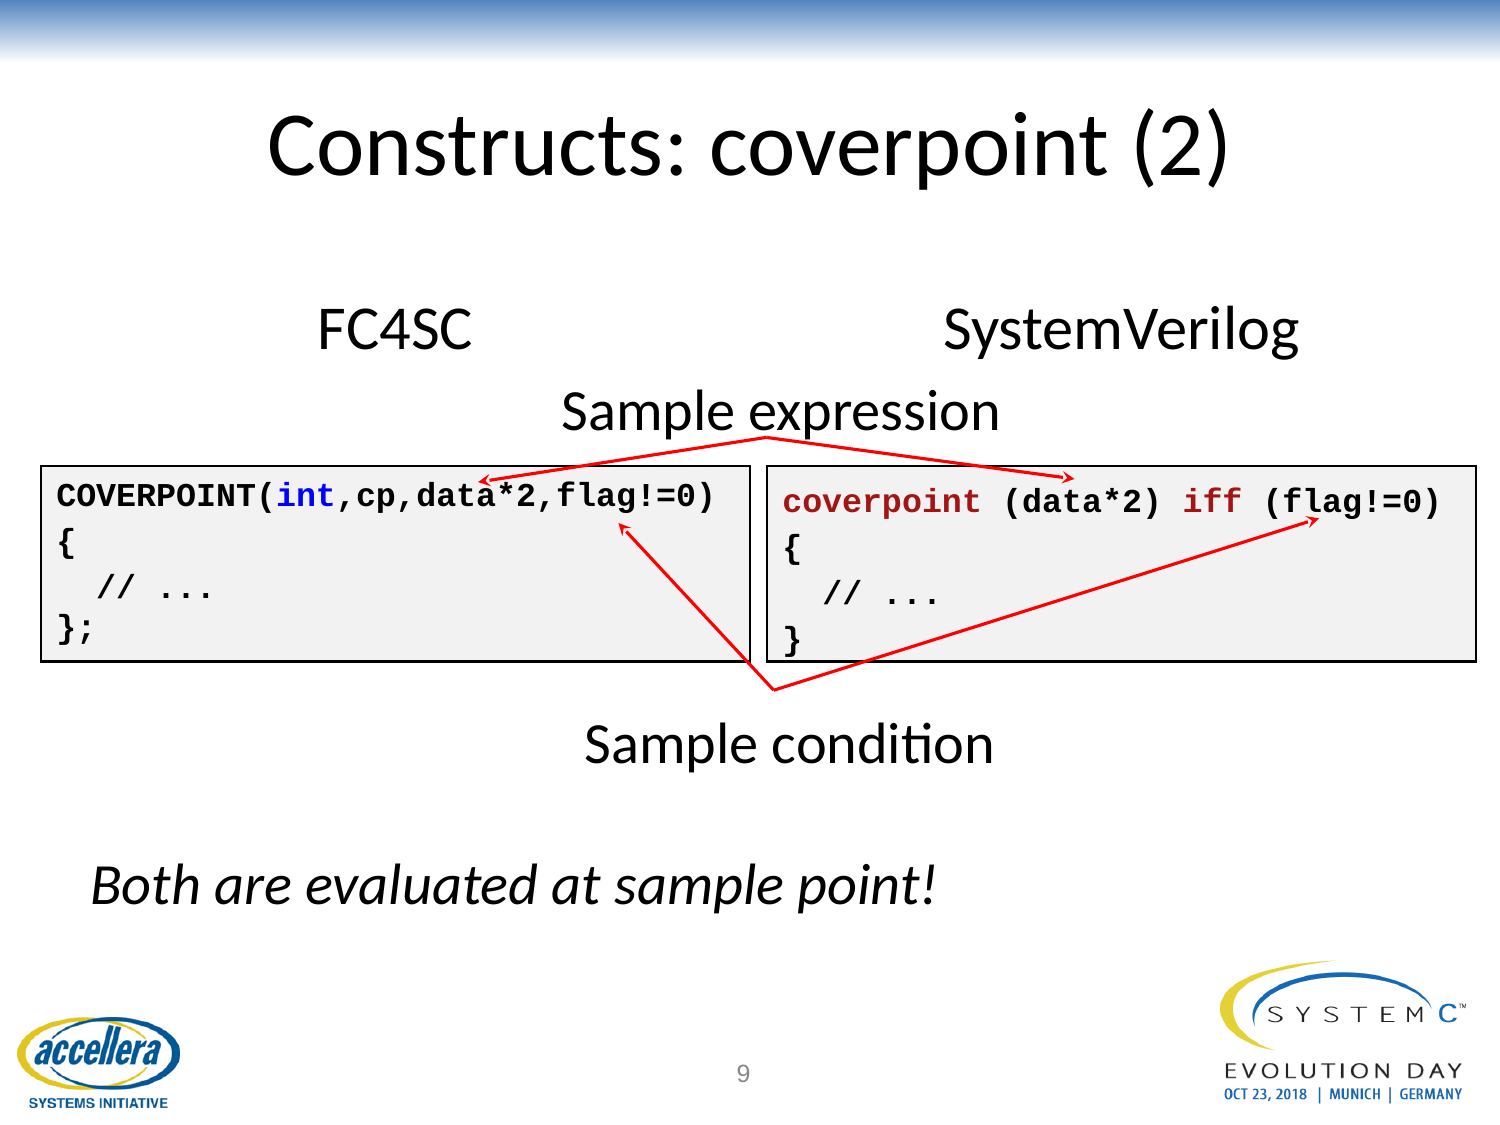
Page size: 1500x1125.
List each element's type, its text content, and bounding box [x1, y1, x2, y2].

title Constructs: coverpoint (2) [75, 45, 1425, 233]
text_box COVERPOINT(int,cp,data*2,flag!=0) { // ... }; [41, 466, 750, 662]
slide_number ‹#› [600, 1042, 888, 1103]
text_box SystemVerilog [905, 270, 1339, 379]
text_box Both are evaluated at sample point! [74, 831, 1425, 930]
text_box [466, 518, 1320, 771]
picture [1211, 957, 1474, 1111]
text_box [459, 357, 1075, 483]
text_box FC4SC [185, 270, 606, 379]
picture [17, 1017, 180, 1108]
text_box coverpoint (data*2) iff (flag!=0) { // ... } [767, 466, 1477, 662]
